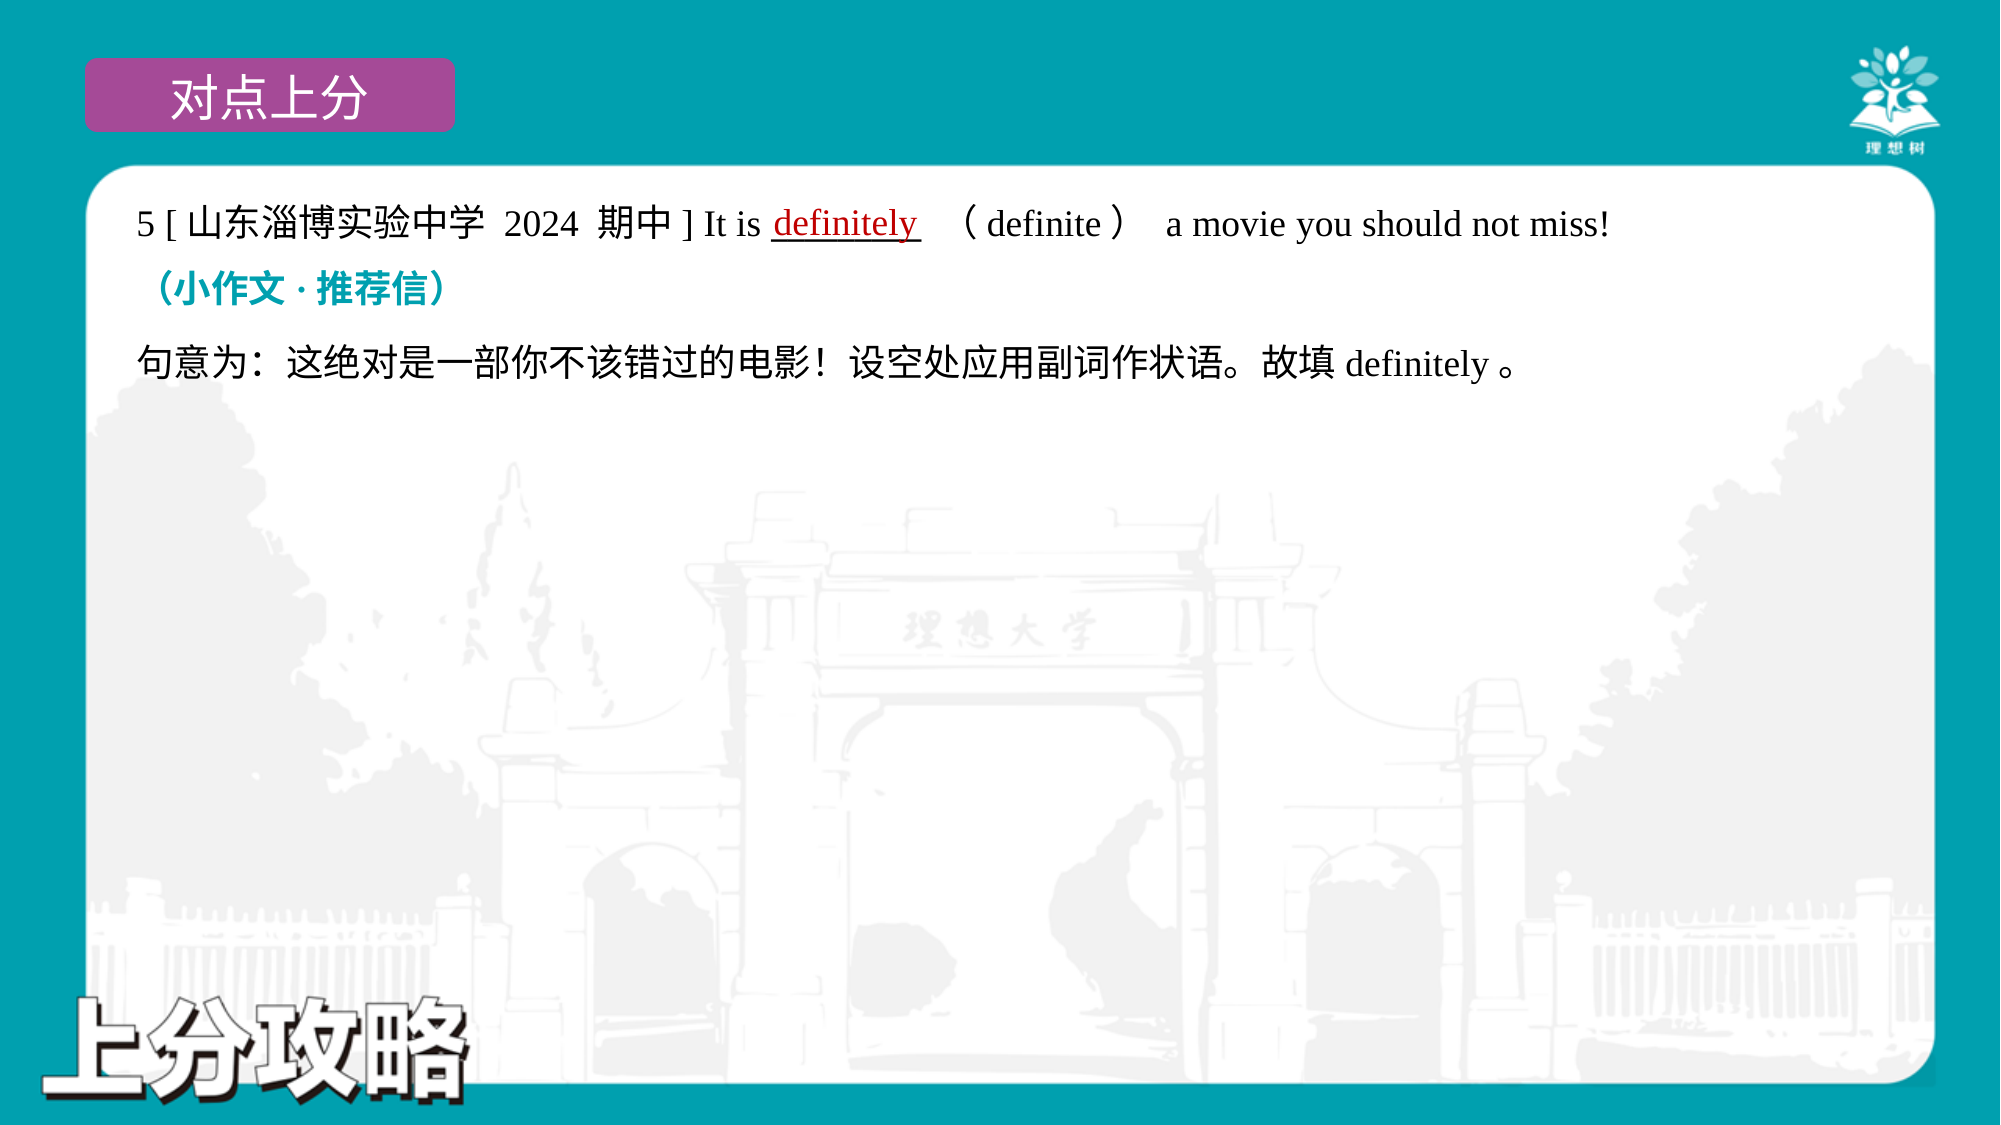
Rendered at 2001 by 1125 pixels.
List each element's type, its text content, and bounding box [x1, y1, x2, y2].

text_box 句意为：这绝对是一部你不该错过的电影！设空处应用副词作状语。故填definitely。 [136, 317, 1865, 377]
text_box definitely [760, 176, 932, 236]
picture [0, 0, 2000, 1125]
text_box 5 [山东淄博实验中学 2024 期中] It is _________ （definite） a movie you should not miss! （小作文·推荐信） [136, 176, 1865, 237]
